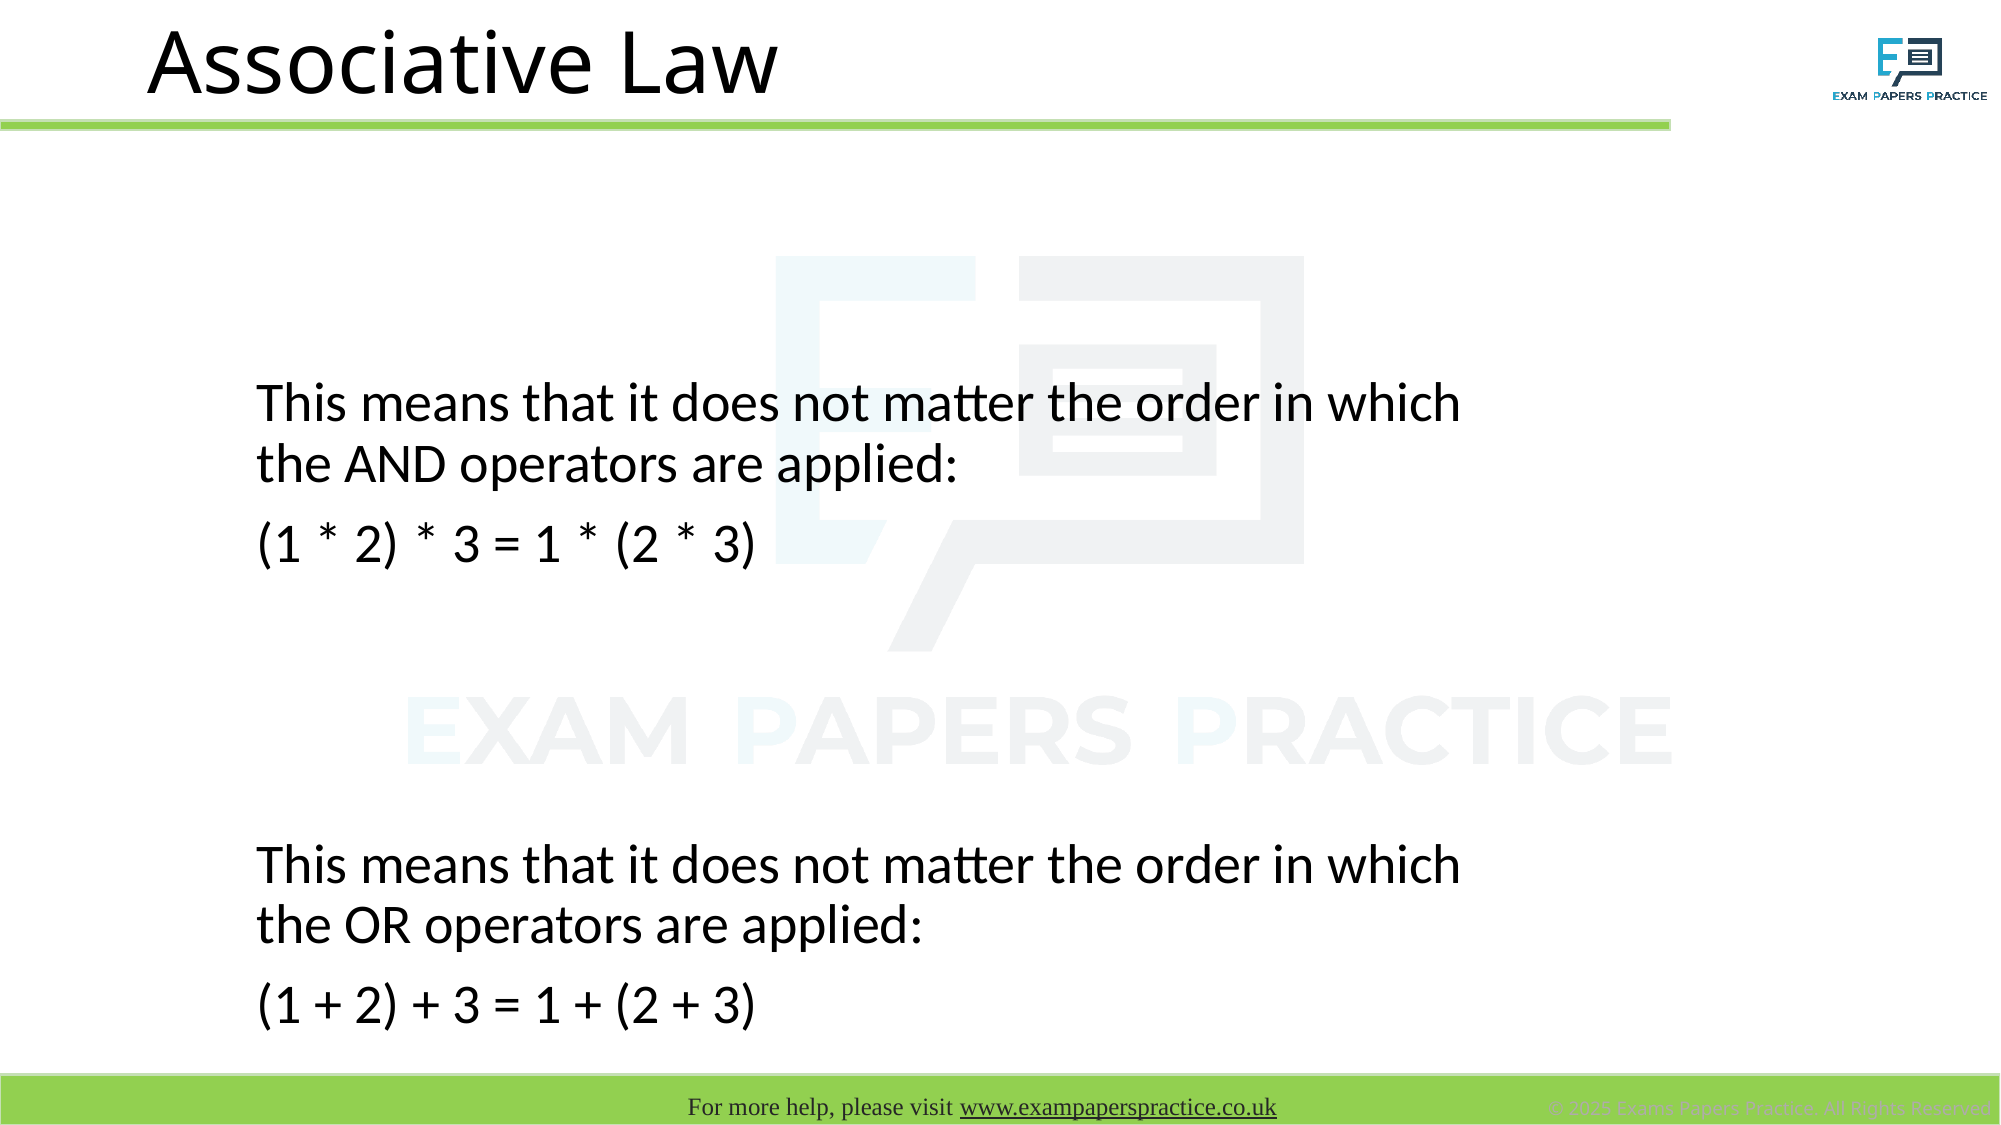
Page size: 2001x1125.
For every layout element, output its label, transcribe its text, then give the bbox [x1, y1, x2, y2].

title Associative Law [132, 11, 1858, 121]
